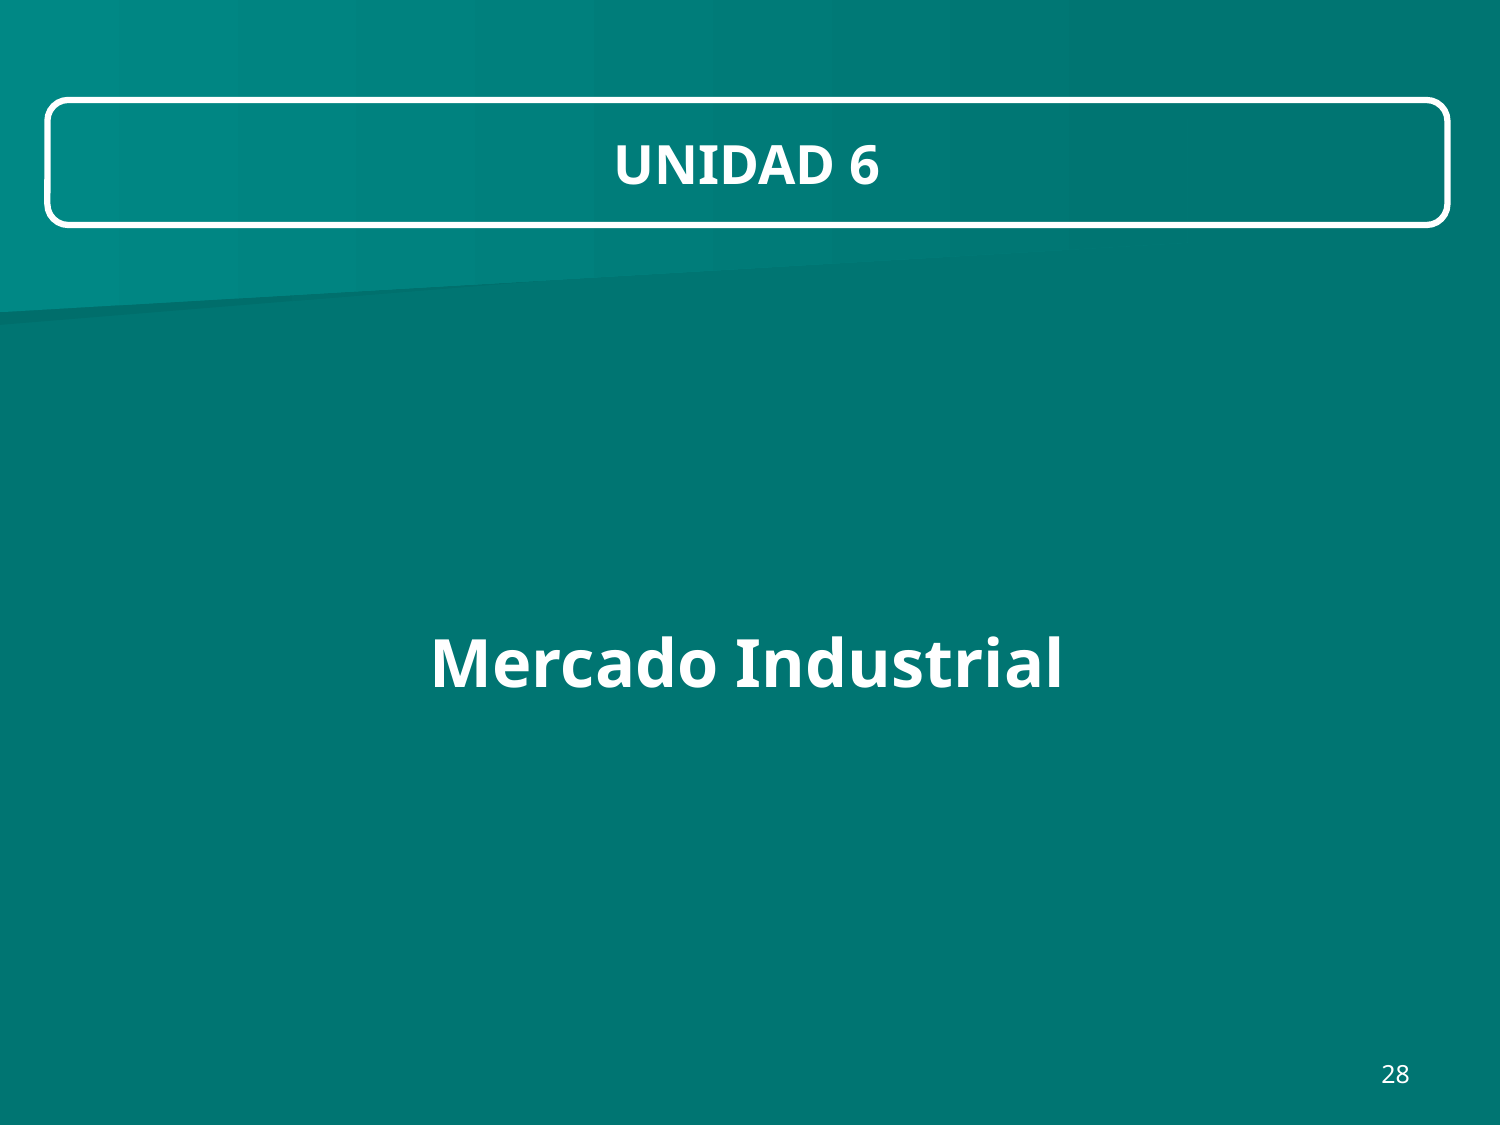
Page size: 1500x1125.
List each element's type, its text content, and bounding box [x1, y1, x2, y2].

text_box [29, 99, 1466, 710]
slide_number 28 [1074, 1024, 1426, 1101]
